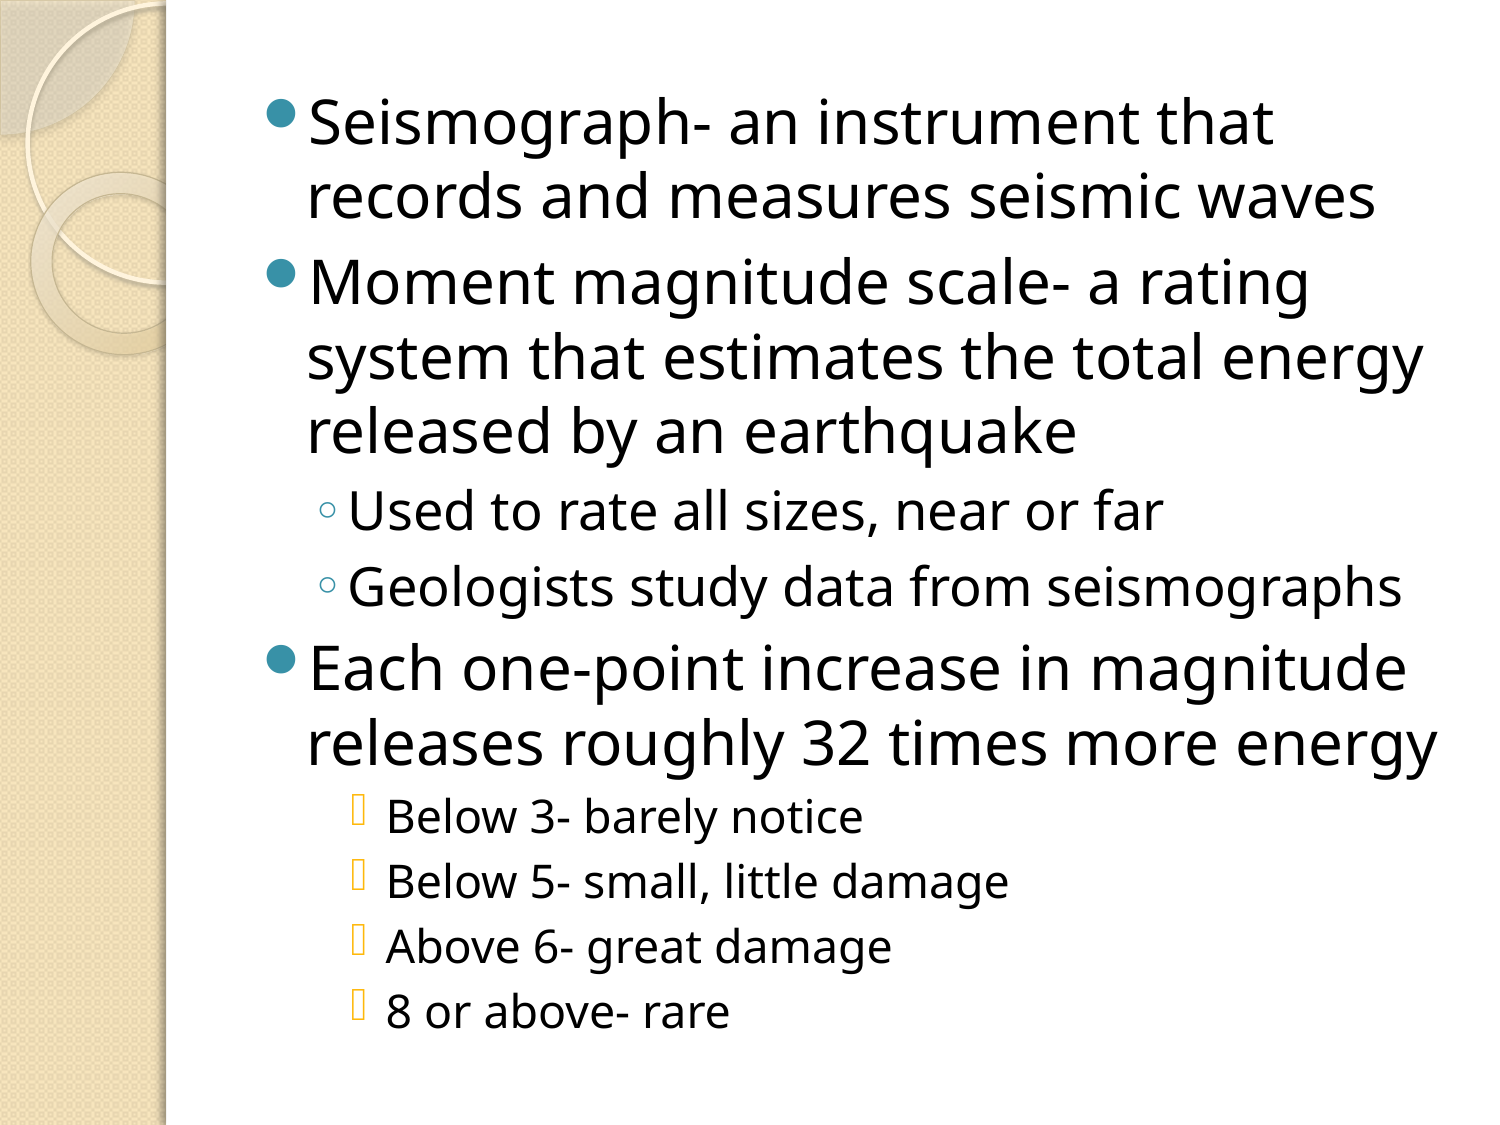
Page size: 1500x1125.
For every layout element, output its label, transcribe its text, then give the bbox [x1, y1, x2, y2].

list Seismograph- an instrument that records and measures seismic waves Moment magnitude scale- a rating system that estimates the total energy released by an earthquake Used to rate all sizes, near or far Geologists study data from seismographs Each one-point increase in magnitude releases roughly 32 times more energy Below 3- barely notice Below 5- small, little damage Above 6- great damage 8 or above- rare [235, 75, 1466, 1063]
